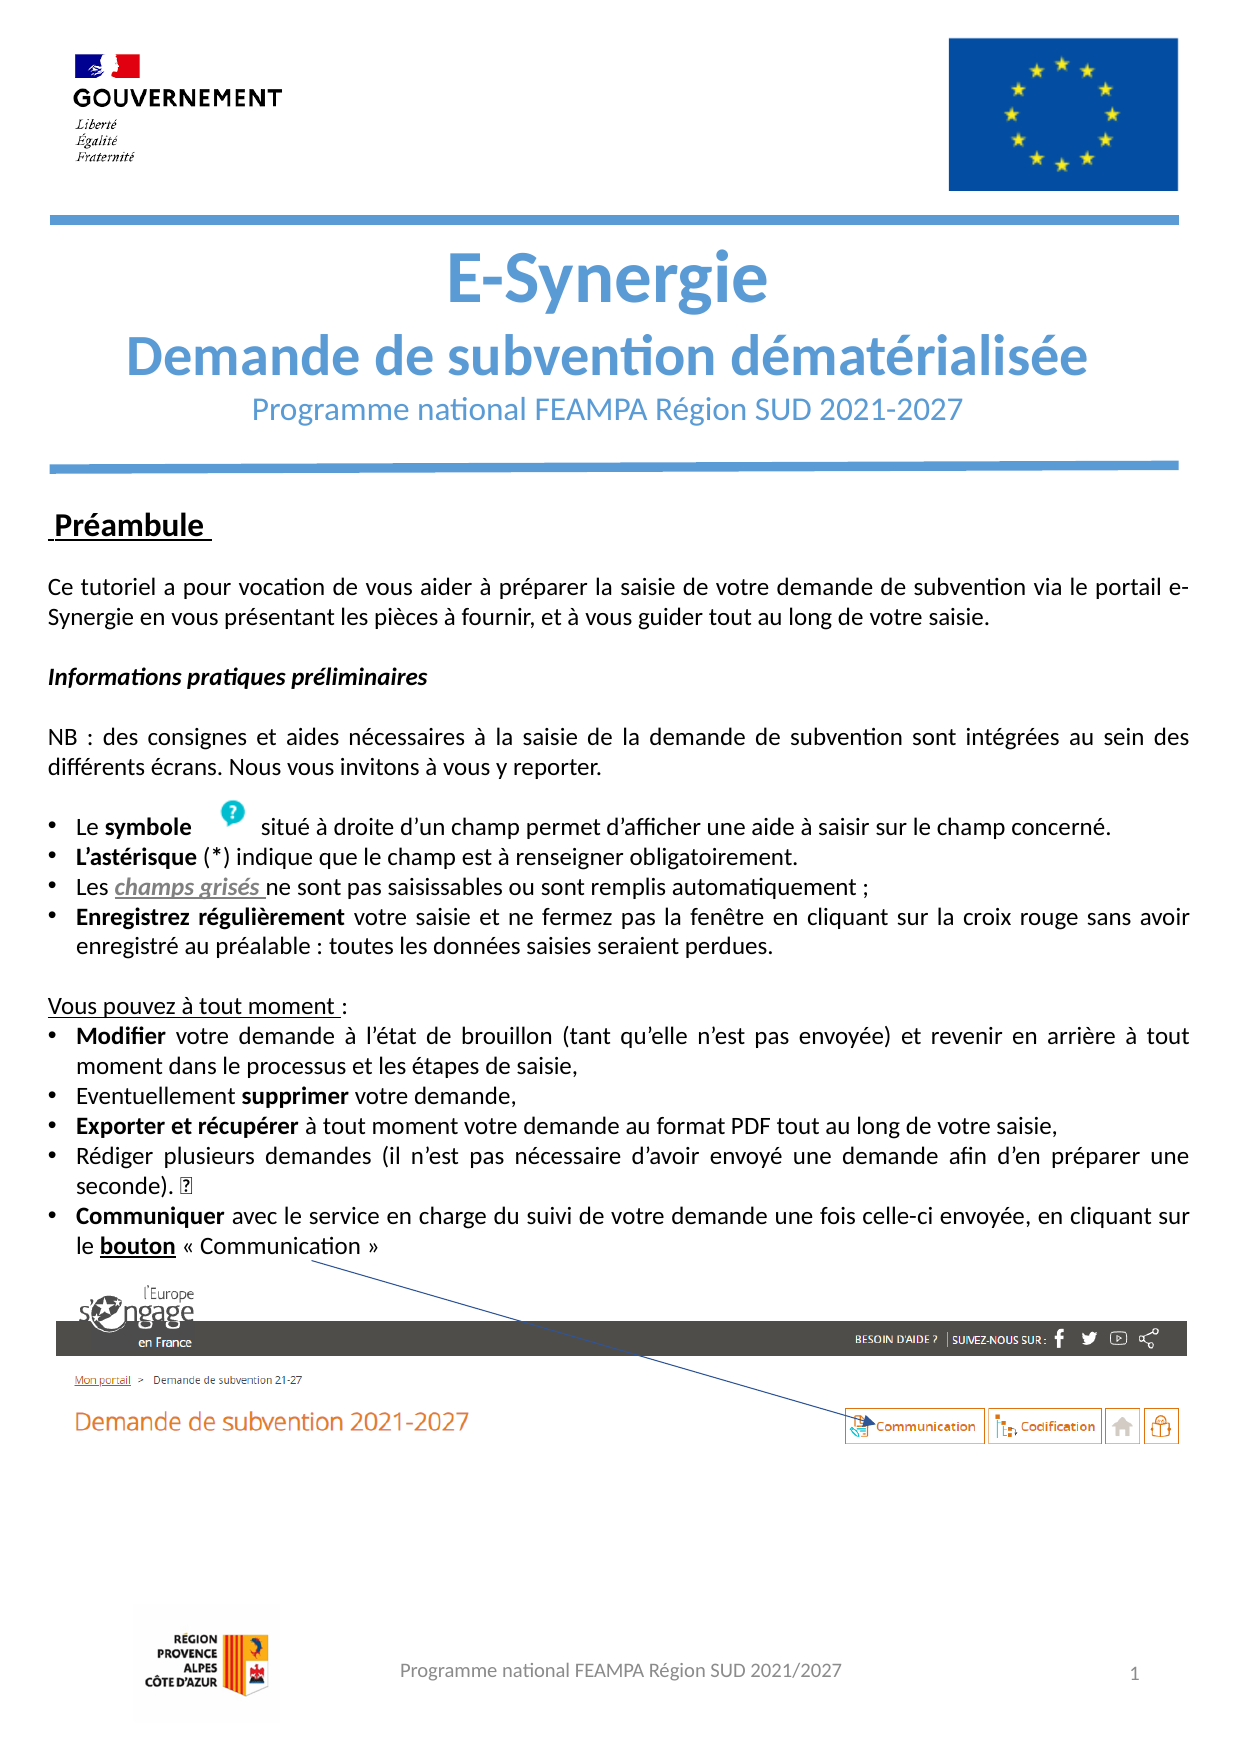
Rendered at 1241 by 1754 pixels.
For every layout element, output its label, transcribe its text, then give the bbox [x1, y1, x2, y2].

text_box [49, 465, 1179, 469]
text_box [311, 1260, 876, 1425]
footer Programme national FEAMPA Région SUD 2021/2027 [280, 1622, 973, 1716]
slide_number 1 [875, 1625, 1155, 1719]
text_box Préambule Ce tutoriel a pour vocation de vous aider à préparer la saisie de votre demande de subvention via le portail e-Synergie en vous présentant les pièces à fournir, et à vous guider tout au long de votre saisie. Informations pratiques préliminaires NB : des consignes et aides nécessaires à la saisie de la demande de subvention sont intégrées au sein des différents écrans. Nous vous invitons à vous y reporter. Le symbole situé à droite d’un champ permet d’afficher une aide à saisir sur le champ concerné. L’astérisque (*) indique que le champ est à renseigner obligatoirement. Les champs grisés ne sont pas saisissables ou sont remplis automatiquement ; Enregistrez régulièrement votre saisie et ne fermez pas la fenêtre en cliquant sur la croix rouge sans avoir enregistré au préalable : toutes les données saisies seraient perdues. Vous pouvez à tout moment : Modifier votre demande à l’état de brouillon (tant qu’elle n’est pas envoyée) et revenir en arrière à tout moment dans le processus et les étapes de saisie, Eventuellement supprimer votre demande, Exporter et récupérer à tout moment votre demande au format PDF tout au long de votre saisie, Rédiger plusieurs demandes (il n’est pas nécessaire d’avoir envoyé une demande afin d’en préparer une seconde).  Communiquer avec le service en charge du suivi de votre demande une fois celle-ci envoyée, en cliquant sur le bouton « Communication » [33, 496, 1207, 1387]
picture [216, 797, 249, 831]
text_box E-Synergie Demande de subvention dématérialisée Programme national FEAMPA Région SUD 2021-2027 [111, 225, 1105, 435]
picture [49, 30, 305, 185]
picture [948, 37, 1179, 191]
picture [56, 1285, 1187, 1451]
picture [133, 1604, 280, 1723]
